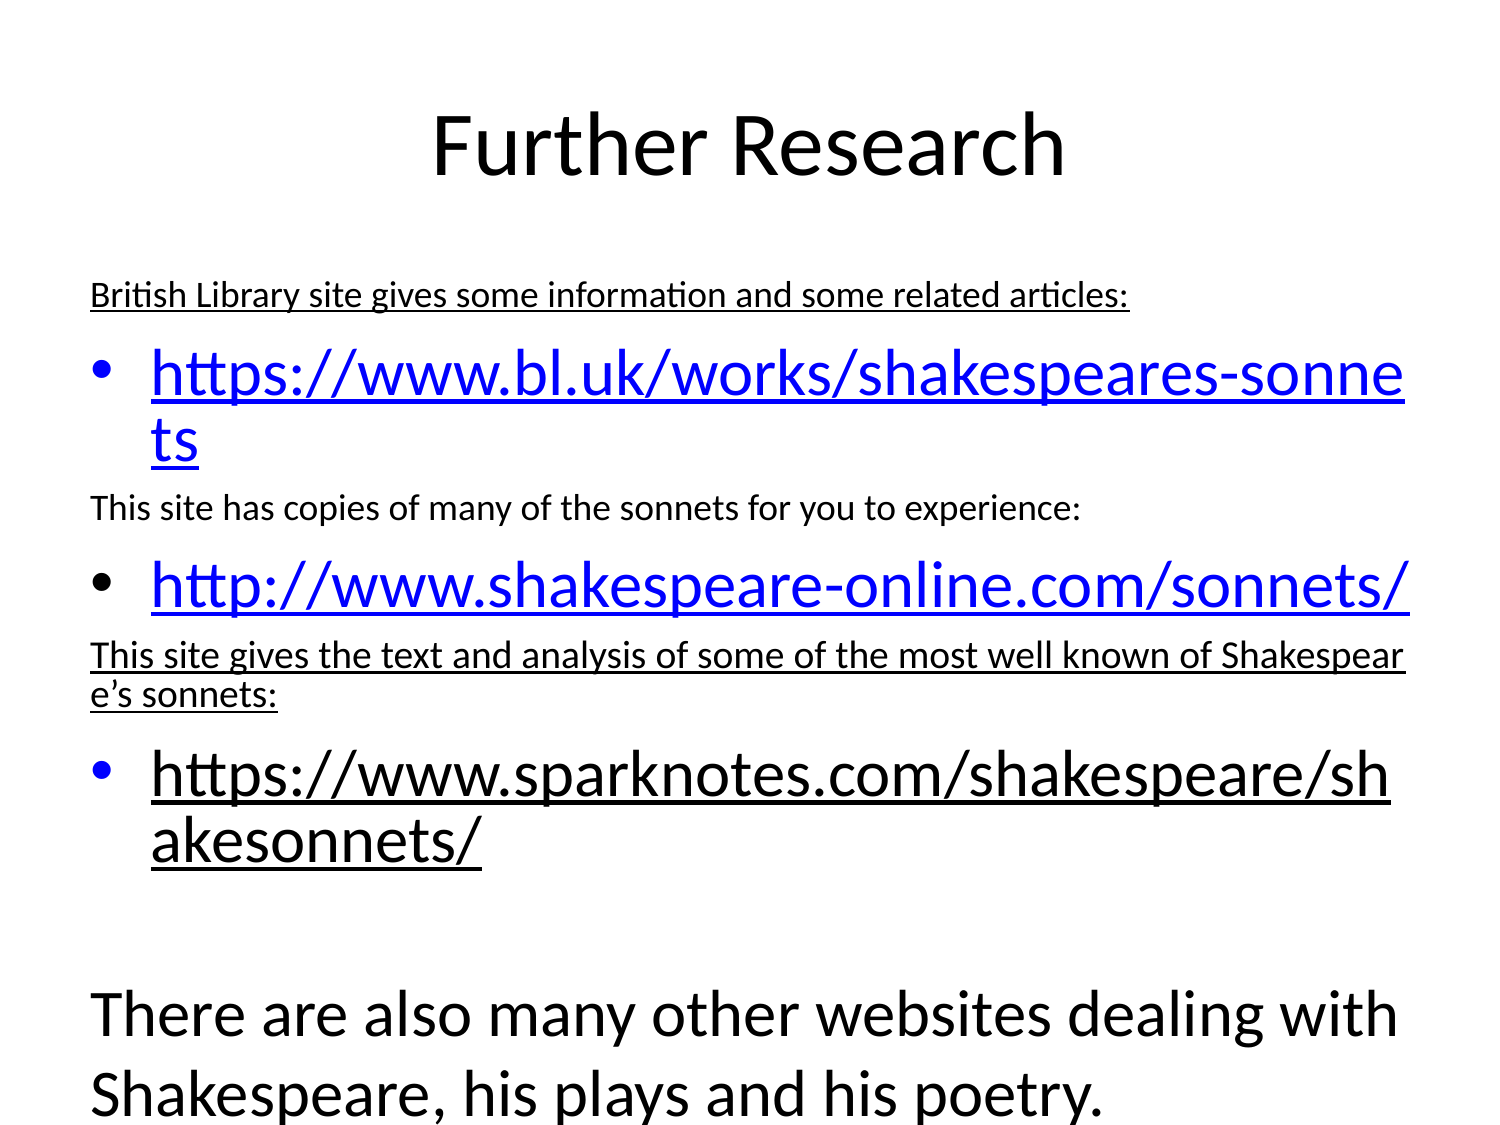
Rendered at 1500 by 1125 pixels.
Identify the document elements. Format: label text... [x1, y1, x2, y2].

list British Library site gives some information and some related articles: https://www.bl.uk/works/shakespeares-sonnets This site has copies of many of the sonnets for you to experience: http://www.shakespeare-online.com/sonnets/ This site gives the text and analysis of some of the most well known of Shakespeare’s sonnets: https://www.sparknotes.com/shakespeare/shakesonnets/ There are also many other websites dealing with Shakespeare, his plays and his poetry. [75, 262, 1425, 1005]
title Further Research [75, 45, 1425, 233]
